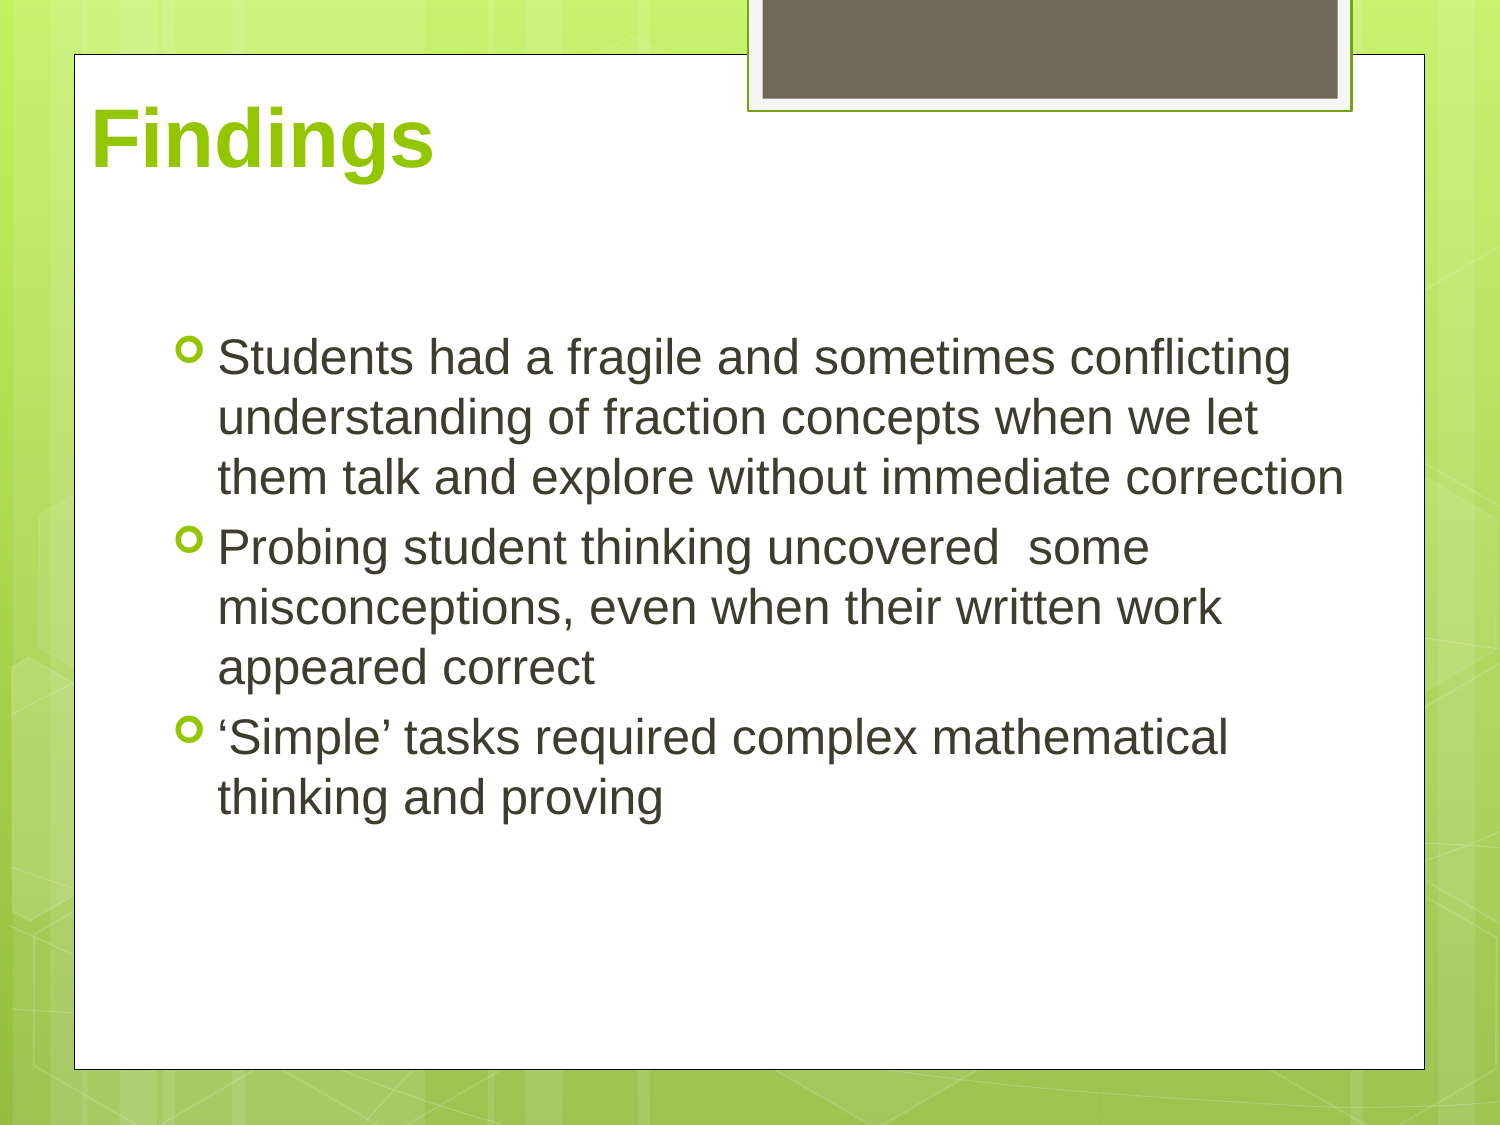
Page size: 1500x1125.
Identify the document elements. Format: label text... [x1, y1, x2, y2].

list Students had a fragile and sometimes conflicting understanding of fraction concepts when we let them talk and explore without immediate correction Probing student thinking uncovered some misconceptions, even when their written work appeared correct ‘Simple’ tasks required complex mathematical thinking and proving [145, 316, 1380, 1125]
title Findings [75, 0, 1425, 193]
